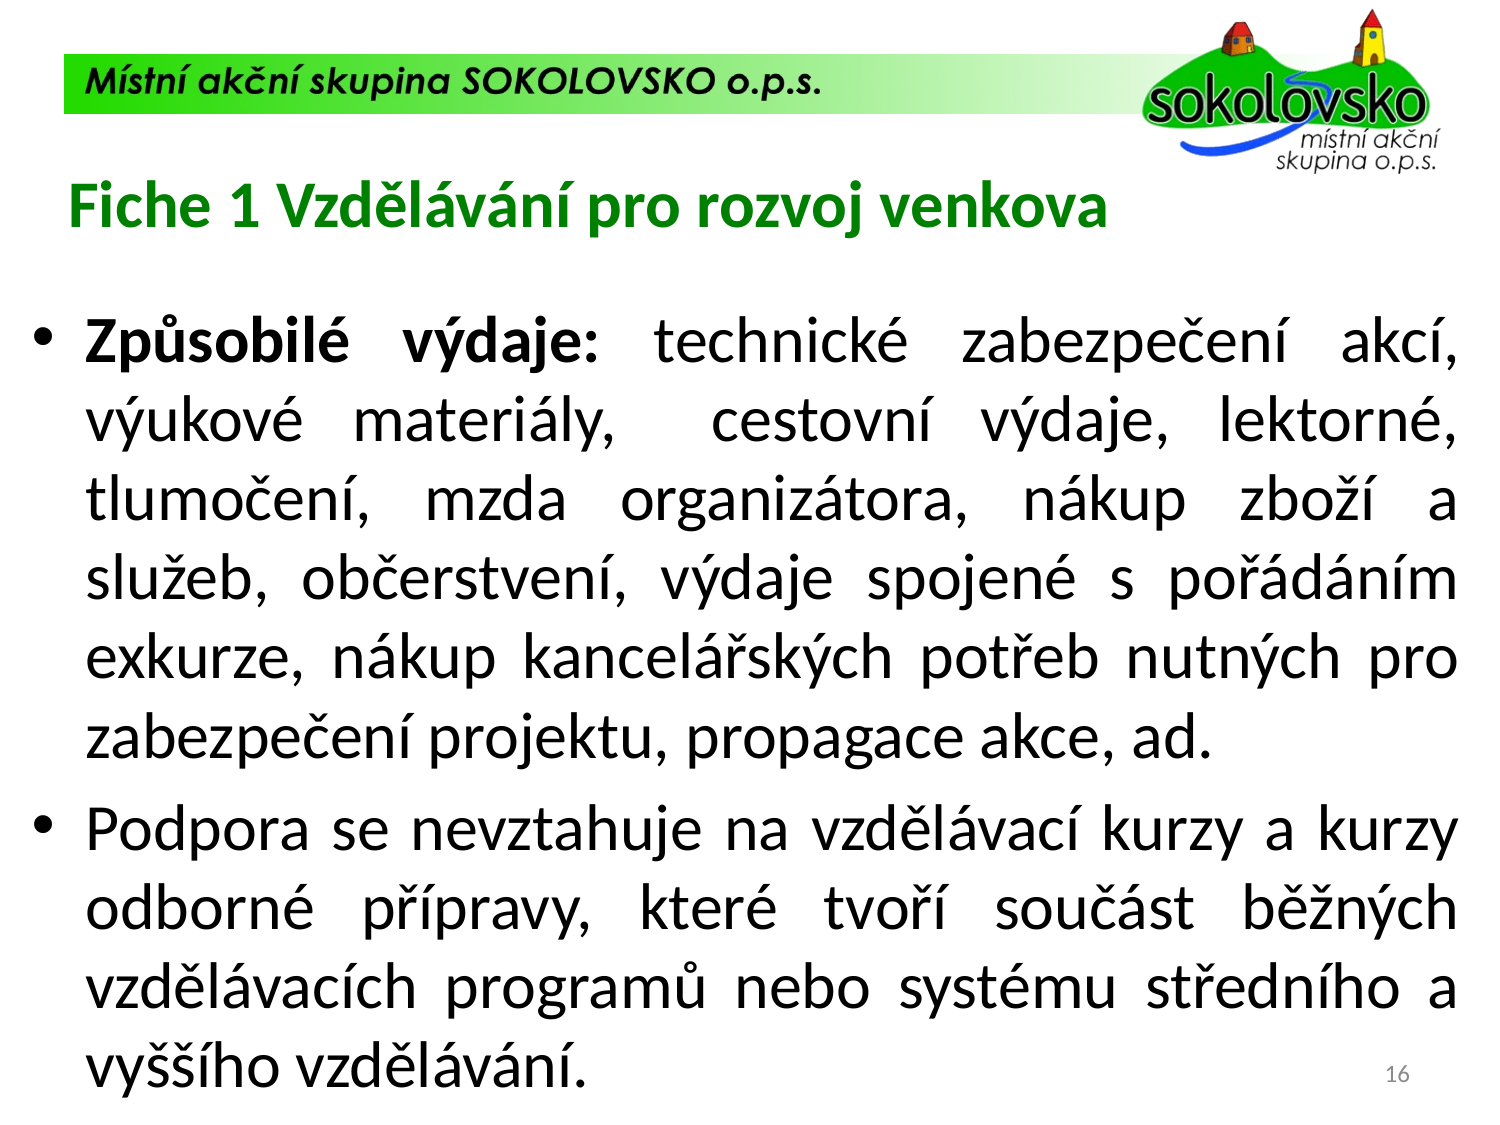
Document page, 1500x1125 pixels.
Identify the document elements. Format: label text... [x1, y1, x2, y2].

list Způsobilé výdaje: technické zabezpečení akcí, výukové materiály, cestovní výdaje, lektorné, tlumočení, mzda organizátora, nákup zboží a služeb, občerstvení, výdaje spojené s pořádáním exkurze, nákup kancelářských potřeb nutných pro zabezpečení projektu, propagace akce, ad. Podpora se nevztahuje na vzdělávací kurzy a kurzy odborné přípravy, které tvoří součást běžných vzdělávacích programů nebo systému středního a vyššího vzdělávání. [16, 288, 1476, 1116]
picture [64, 0, 1455, 197]
title Fiche 1 Vzdělávání pro rozvoj venkova [53, 137, 1404, 266]
slide_number 16 [1074, 1042, 1425, 1103]
